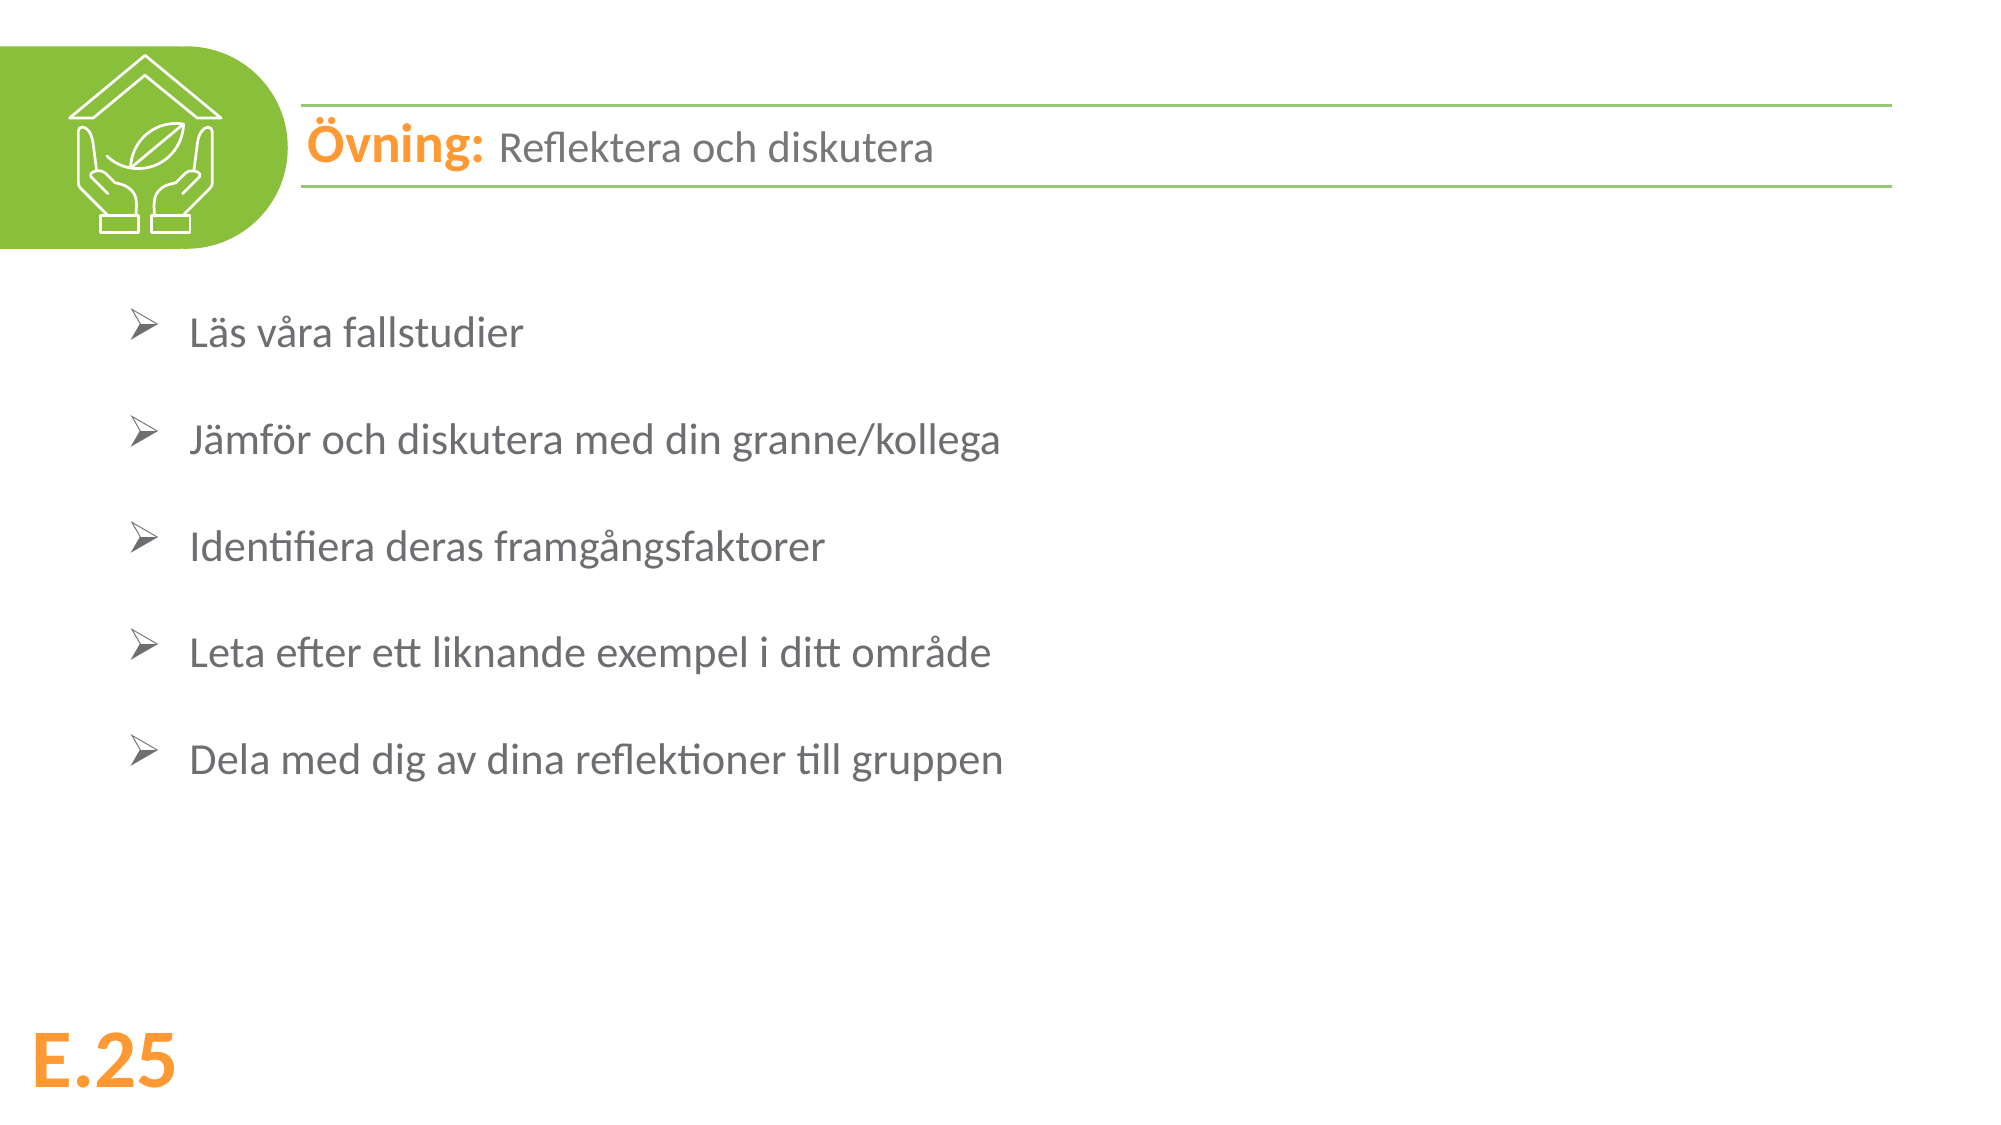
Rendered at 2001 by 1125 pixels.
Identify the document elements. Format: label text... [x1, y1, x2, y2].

list Läs våra fallstudier Jämför och diskutera med din granne/kollega Identifiera deras framgångsfaktorer Leta efter ett liknande exempel i ditt område Dela med dig av dina reflektioner till gruppen [106, 283, 1904, 998]
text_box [68, 54, 222, 233]
list Övning: Reflektera och diskutera [287, 77, 1893, 249]
text_box E.25 [11, 1019, 300, 1125]
text_box [0, 46, 288, 249]
